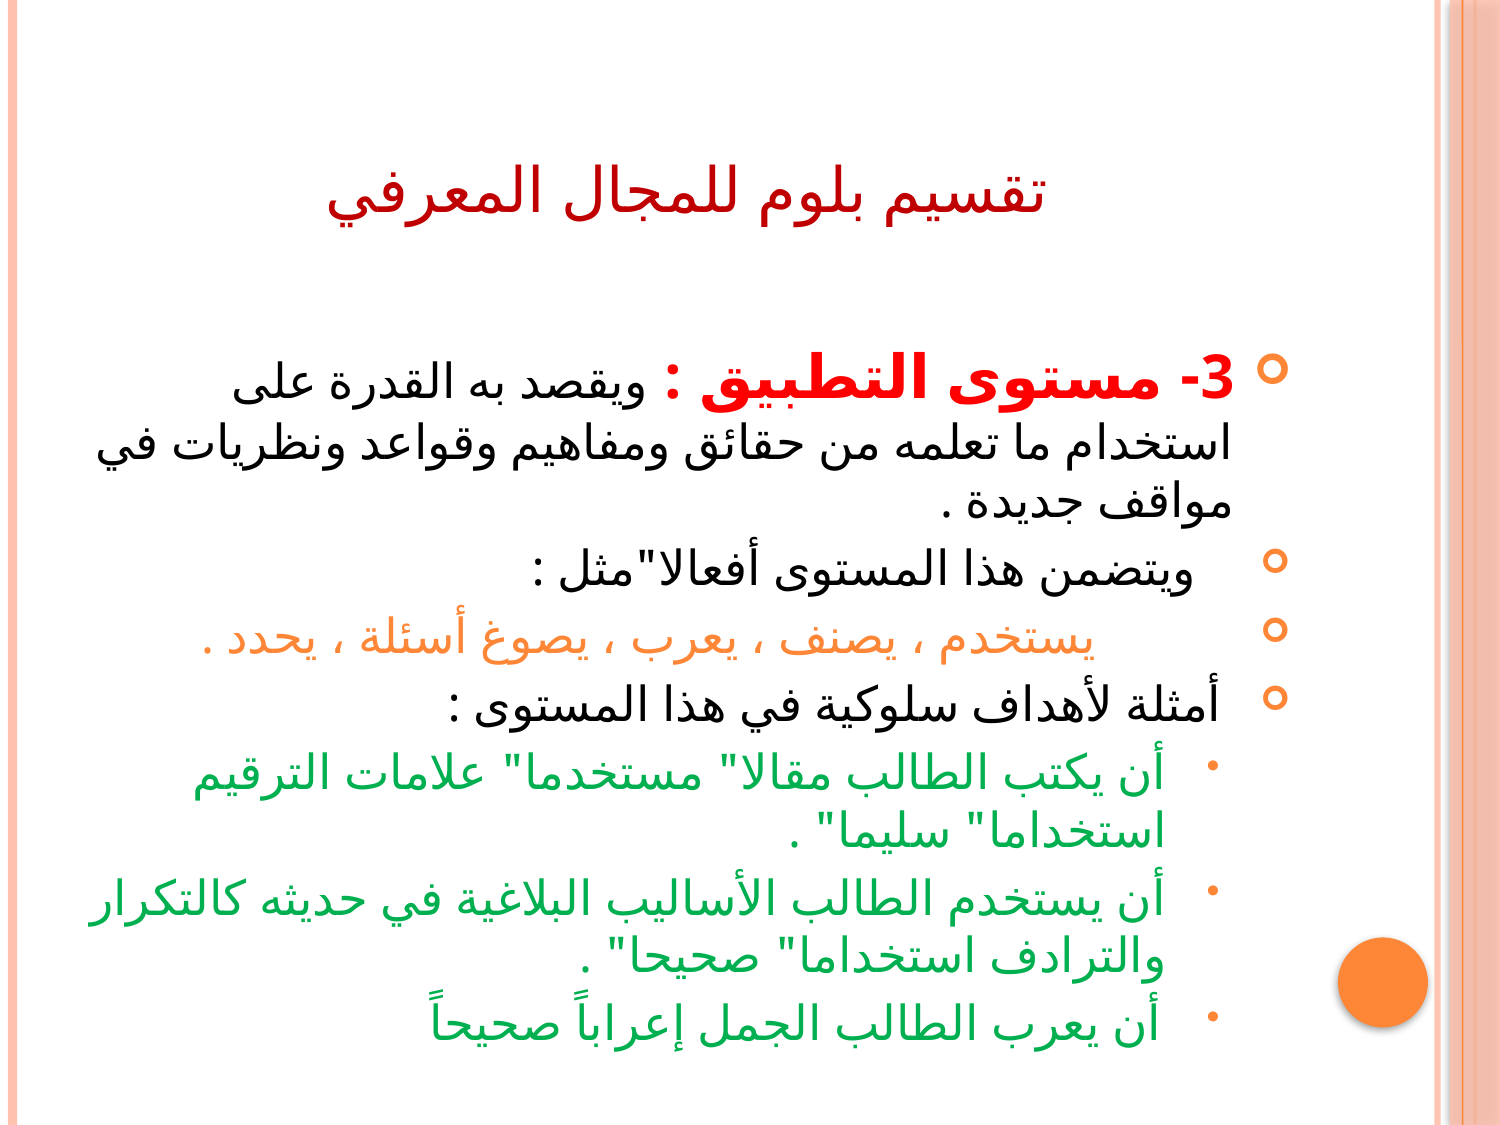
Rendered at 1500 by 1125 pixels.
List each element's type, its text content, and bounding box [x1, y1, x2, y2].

title تقسيم بلوم للمجال المعرفي [75, 45, 1300, 233]
list 3- مستوى التطبيق : ويقصد به القدرة على استخدام ما تعلمه من حقائق ومفاهيم وقواعد ونظريات في مواقف جديدة . ويتضمن هذا المستوى أفعالا"مثل : يستخدم ، يصنف ، يعرب ، يصوغ أسئلة ، يحدد . أمثلة لأهداف سلوكية في هذا المستوى : أن يكتب الطالب مقالا" مستخدما" علامات الترقيم استخداما" سليما" . أن يستخدم الطالب الأساليب البلاغية في حديثه كالتكرار والترادف استخداما" صحيحا" . أن يعرب الطالب الجمل إعراباً صحيحاً [75, 262, 1300, 1062]
